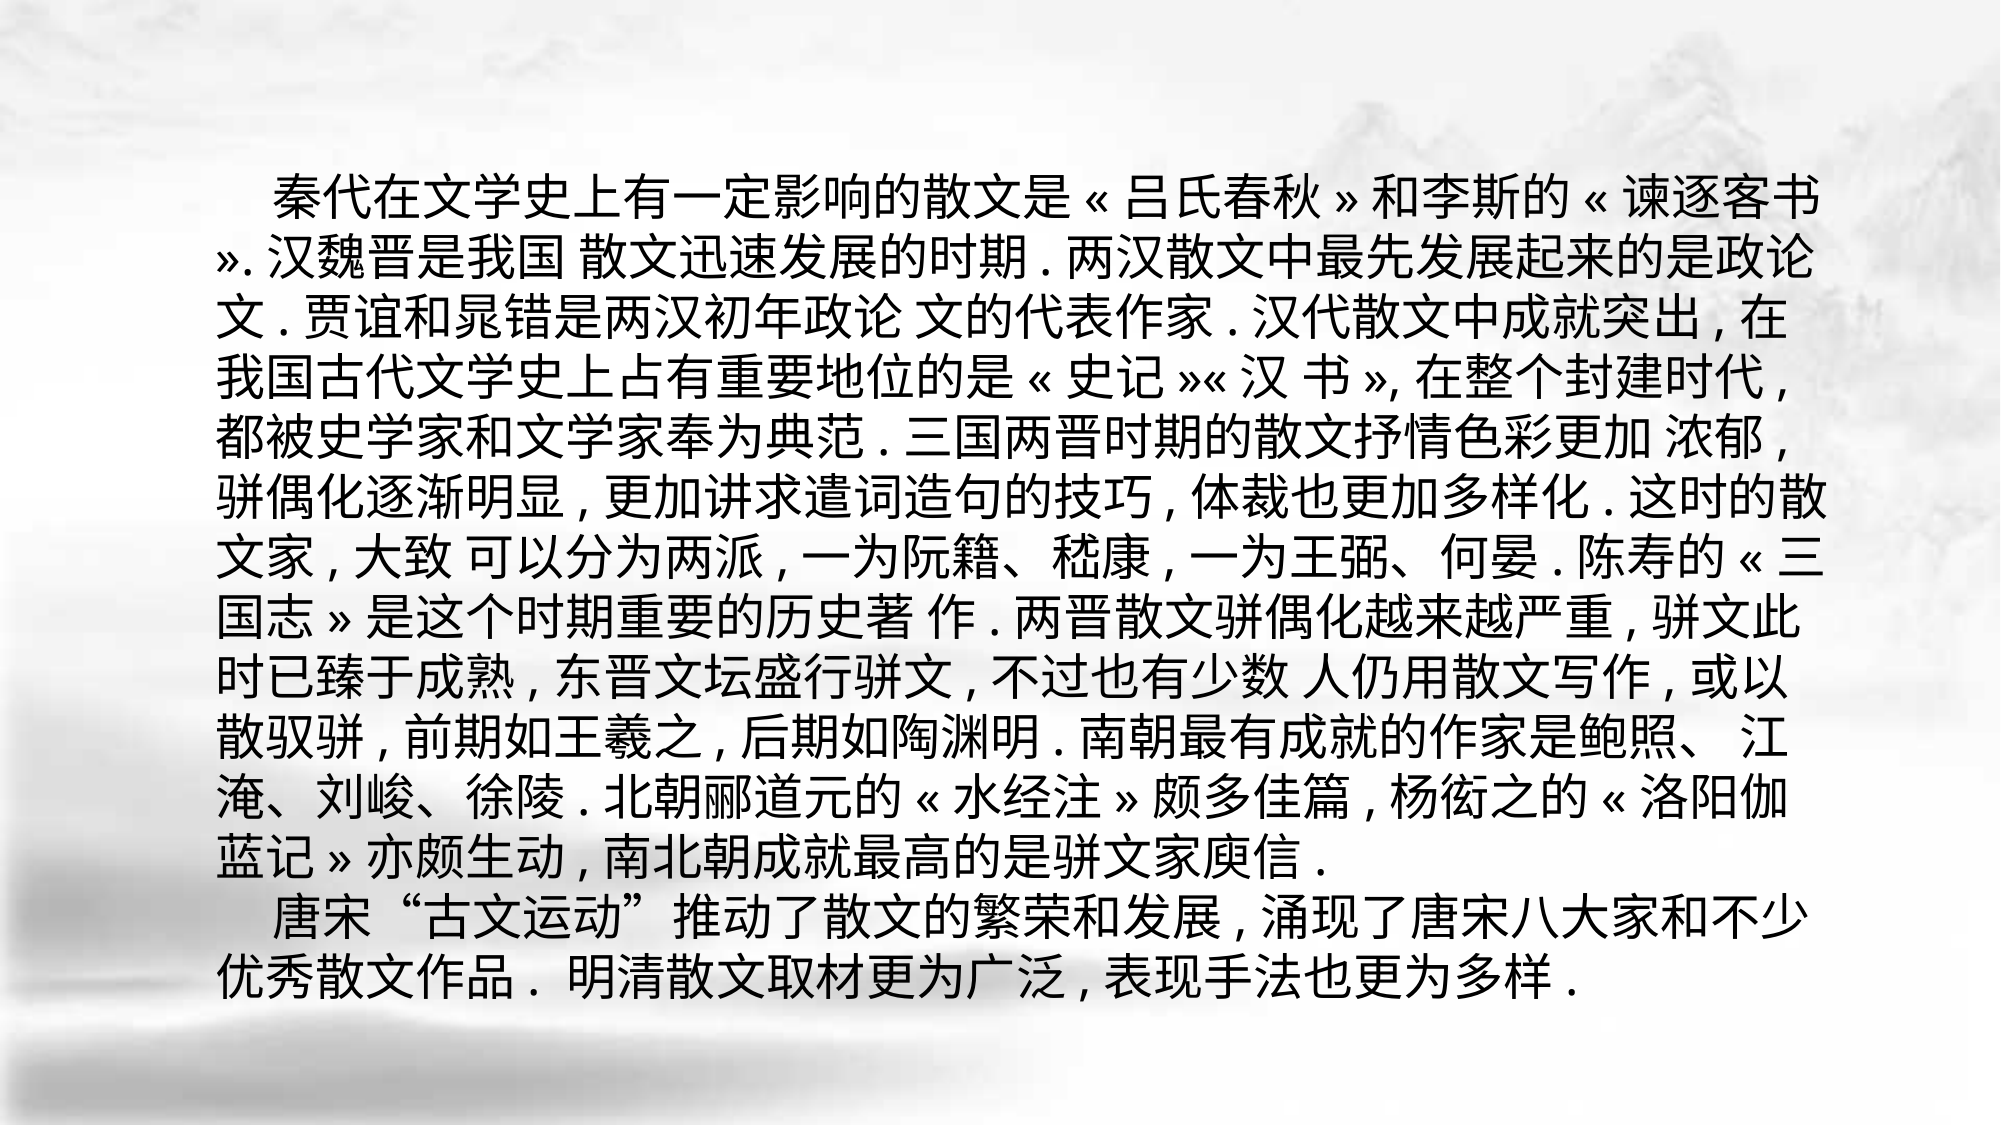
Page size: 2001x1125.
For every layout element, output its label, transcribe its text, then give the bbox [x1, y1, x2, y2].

picture [0, 0, 2001, 1125]
text_box 秦代在文学史上有一定影响的散文是«吕氏春秋»和李斯的«谏逐客书».汉魏晋是我国 散文迅速发展的时期.两汉散文中最先发展起来的是政论文.贾谊和晁错是两汉初年政论 文的代表作家.汉代散文中成就突出,在我国古代文学史上占有重要地位的是«史记»«汉 书»,在整个封建时代,都被史学家和文学家奉为典范.三国两晋时期的散文抒情色彩更加 浓郁,骈偶化逐渐明显,更加讲求遣词造句的技巧,体裁也更加多样化.这时的散文家,大致 可以分为两派,一为阮籍、嵇康,一为王弼、何晏.陈寿的«三国志»是这个时期重要的历史著 作.两晋散文骈偶化越来越严重,骈文此时已臻于成熟,东晋文坛盛行骈文,不过也有少数 人仍用散文写作,或以散驭骈,前期如王羲之,后期如陶渊明.南朝最有成就的作家是鲍照、 江淹、刘峻、徐陵.北朝郦道元的«水经注»颇多佳篇,杨衒之的«洛阳伽蓝记»亦颇生动,南北朝成就最高的是骈文家庾信. 唐宋“古文运动”推动了散文的繁荣和发展,涌现了唐宋八大家和不少优秀散文作品. 明清散文取材更为广泛,表现手法也更为多样. [200, 157, 1852, 1013]
